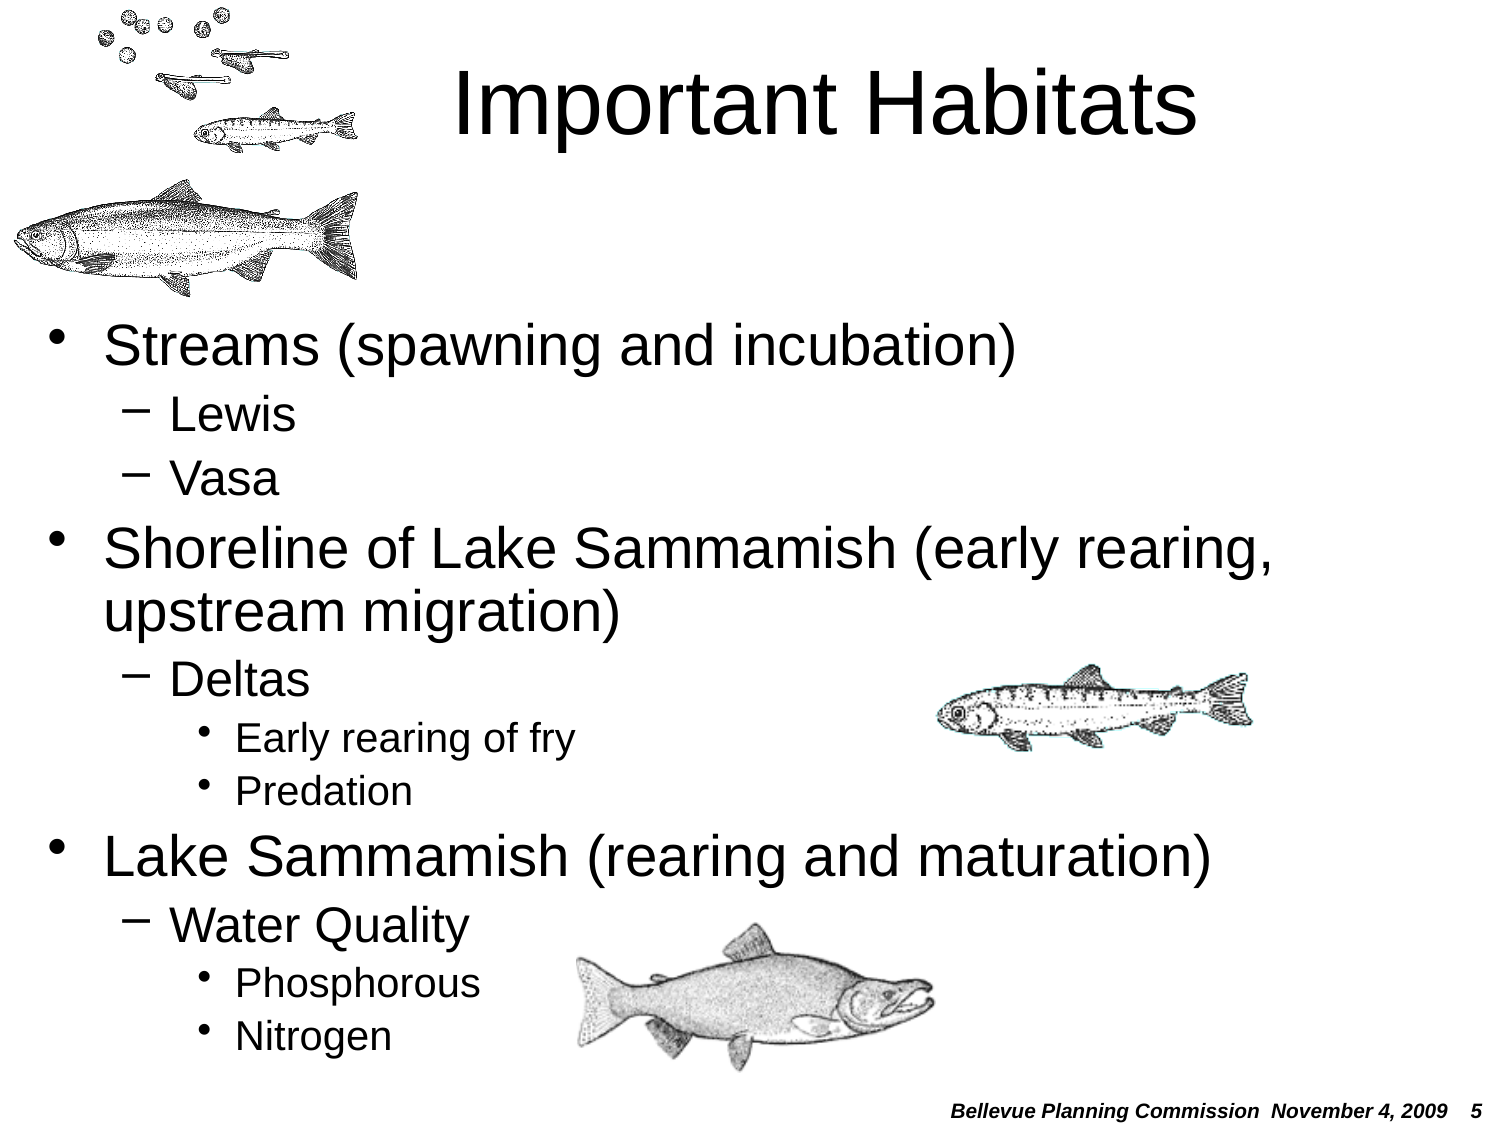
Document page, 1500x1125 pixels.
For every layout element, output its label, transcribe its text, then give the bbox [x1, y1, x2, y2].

title Important Habitats [384, 35, 1268, 223]
picture [0, 0, 370, 313]
picture [920, 660, 1278, 788]
picture [576, 920, 936, 1073]
list Streams (spawning and incubation) Lewis Vasa Shoreline of Lake Sammamish (early rearing, upstream migration) Deltas Early rearing of fry Predation Lake Sammamish (rearing and maturation) Water Quality Phosphorous Nitrogen [32, 307, 1500, 1125]
